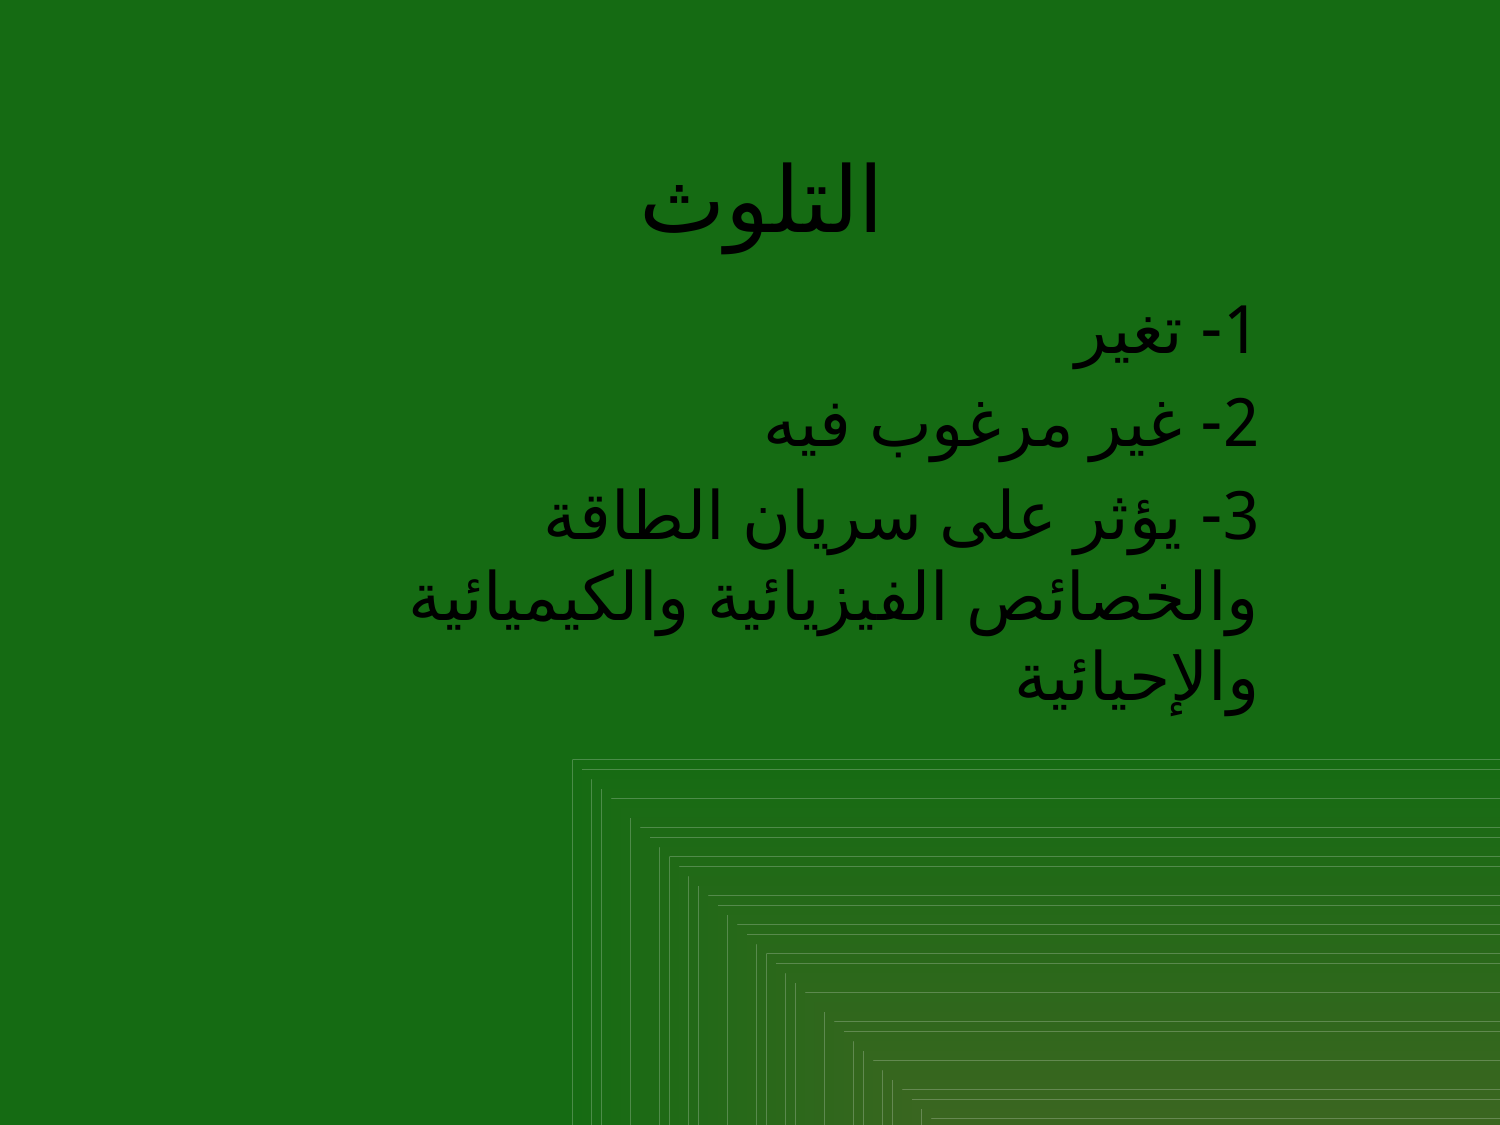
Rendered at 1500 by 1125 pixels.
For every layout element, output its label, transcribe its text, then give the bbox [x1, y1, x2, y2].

title التلوث [112, 101, 1388, 291]
subtitle 1- تغير 2- غير مرغوب فيه 3- يؤثر على سريان الطاقة والخصائص الفيزيائية والكيميائية والإحيائية [225, 278, 1275, 925]
